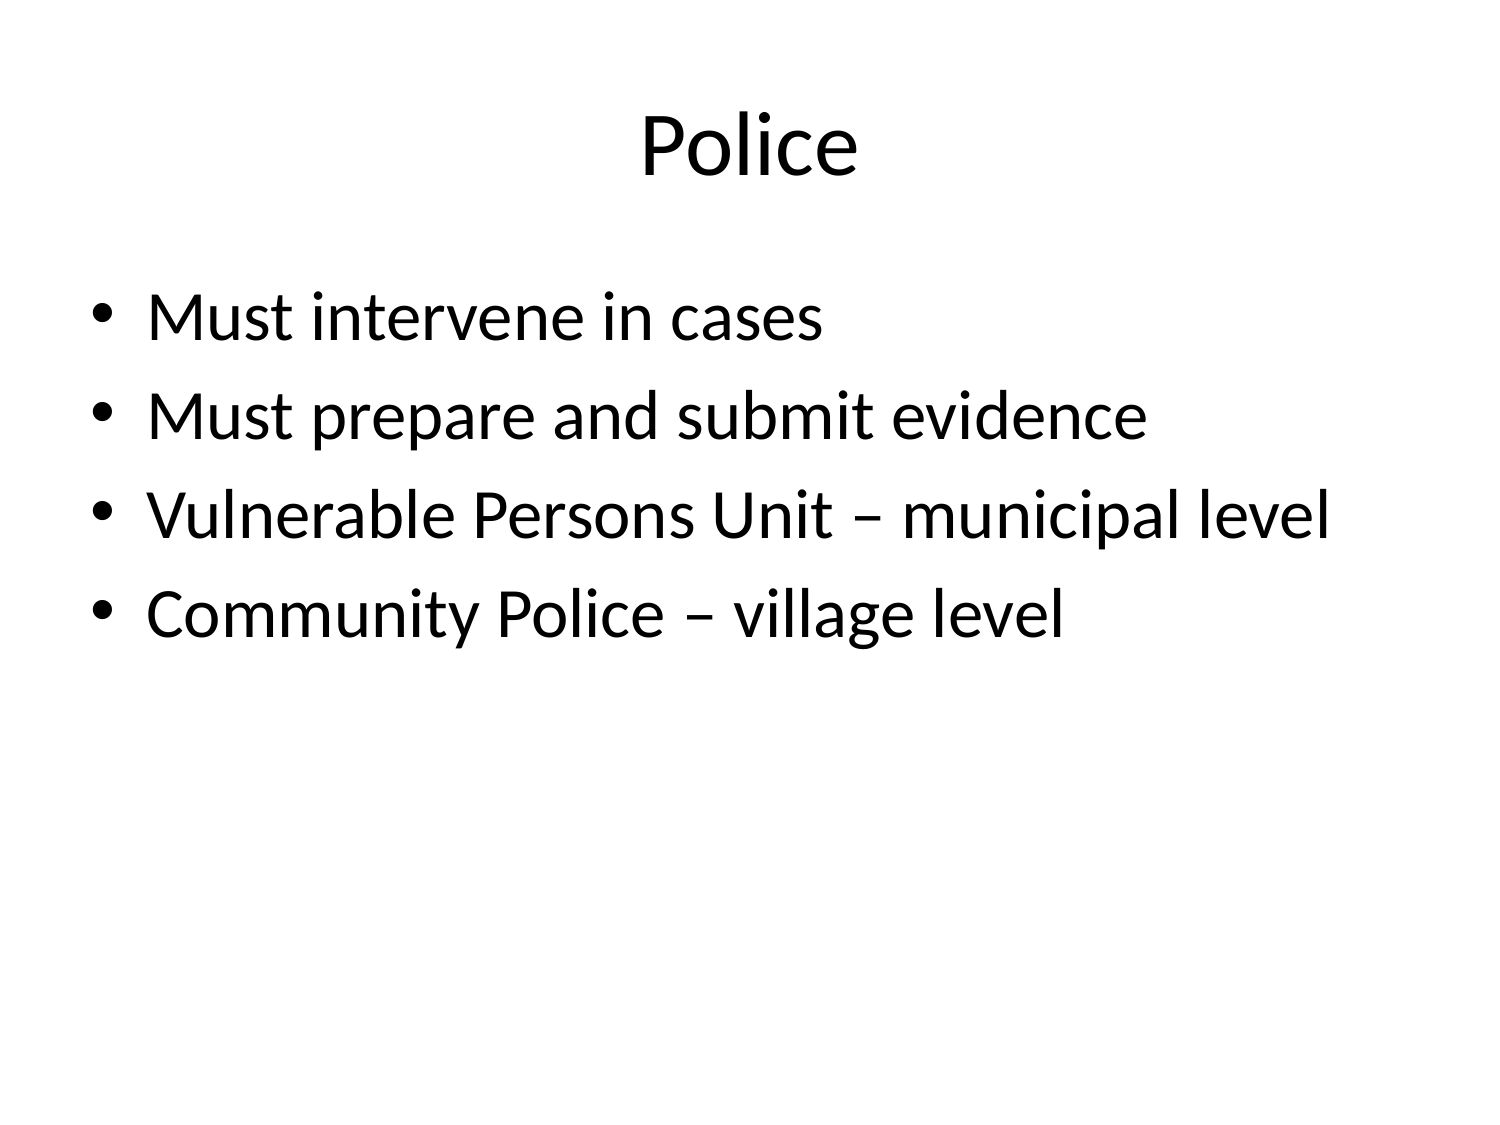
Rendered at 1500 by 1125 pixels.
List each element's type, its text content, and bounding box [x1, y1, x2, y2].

list Must intervene in cases Must prepare and submit evidence Vulnerable Persons Unit – municipal level Community Police – village level [75, 262, 1425, 1005]
title Police [75, 45, 1425, 233]
